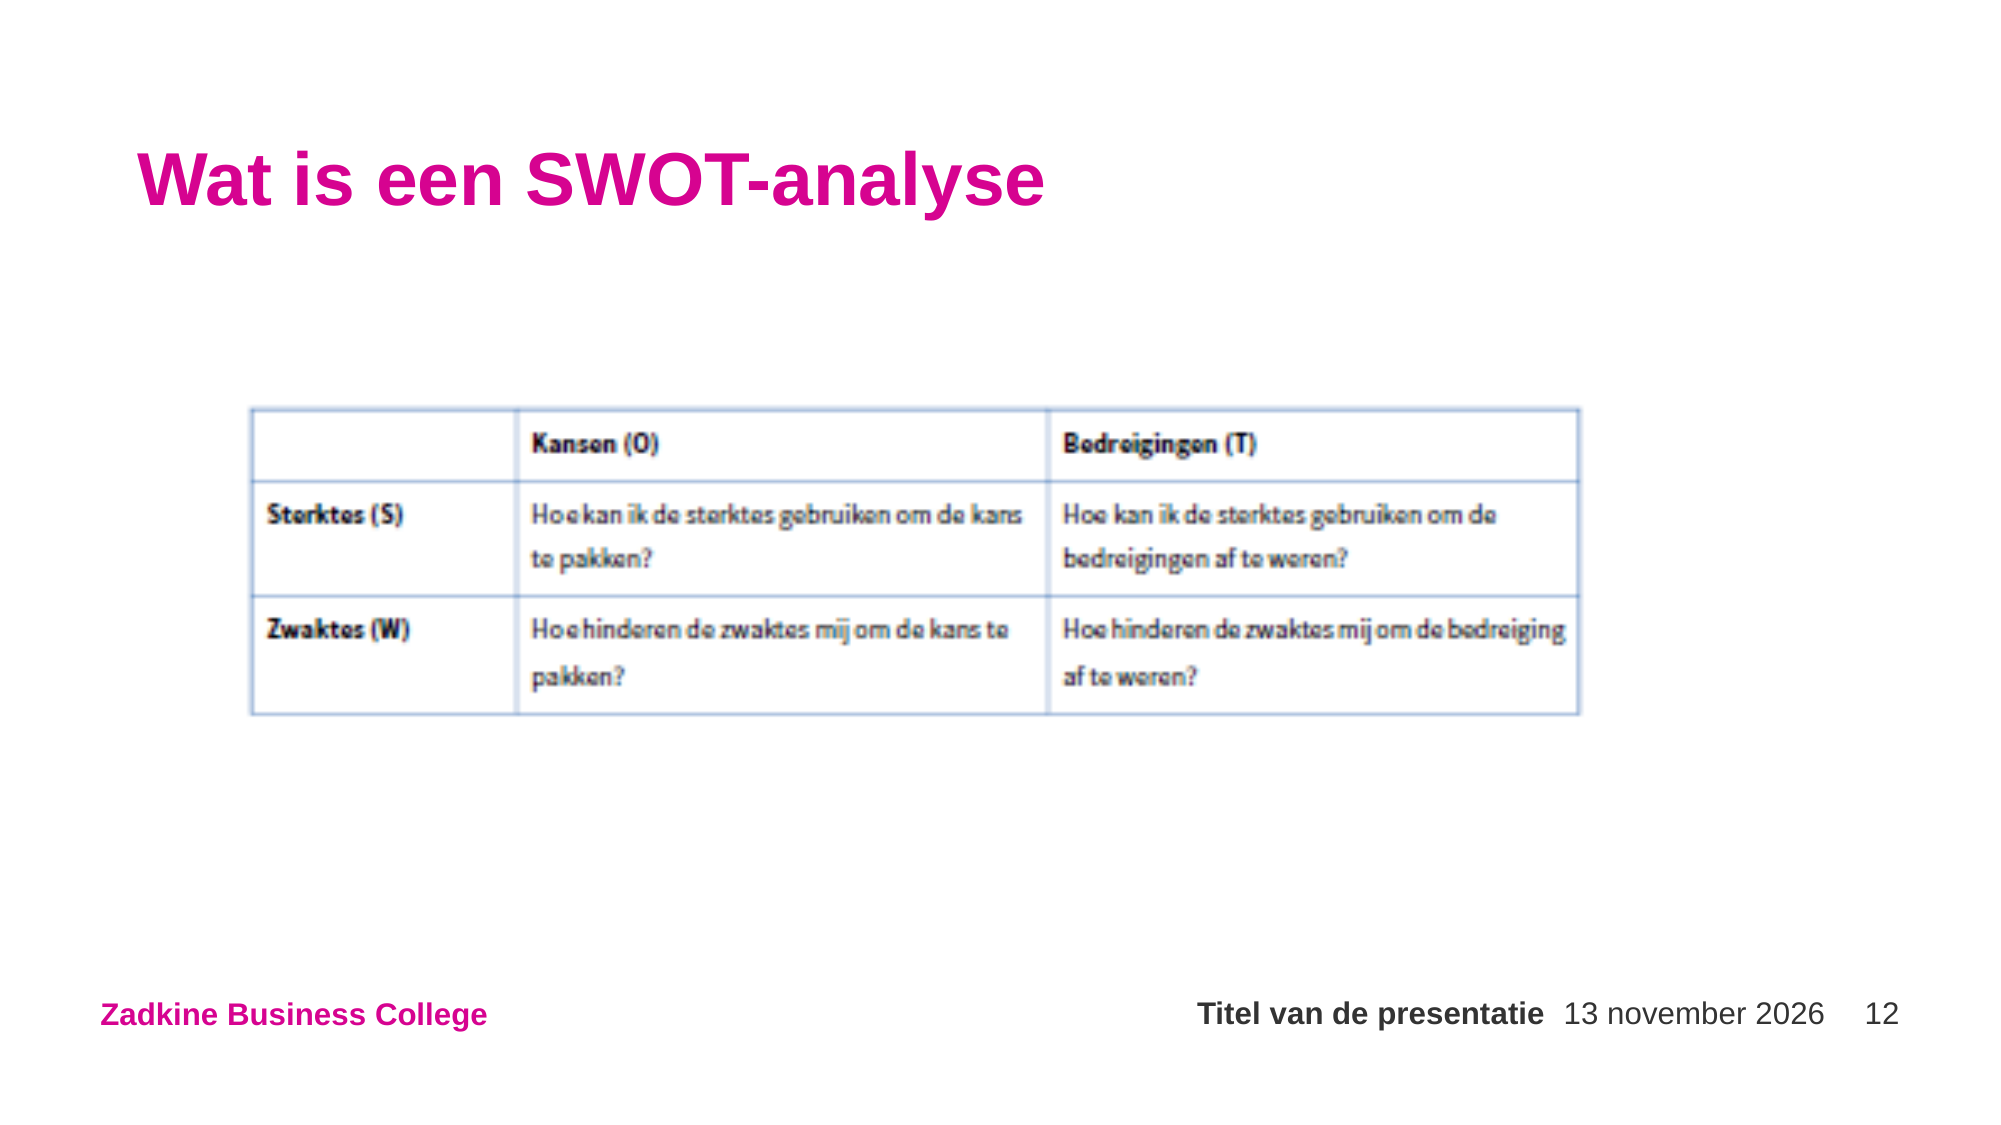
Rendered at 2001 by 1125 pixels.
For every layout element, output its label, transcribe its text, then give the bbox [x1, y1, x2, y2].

slide_number 12 [1825, 993, 1900, 1033]
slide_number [1546, 993, 1825, 1033]
footer Titel van de presentatie [870, 993, 1546, 1033]
text_box Wat is een SWOT-analyse [137, 67, 1602, 285]
picture [232, 400, 1601, 734]
